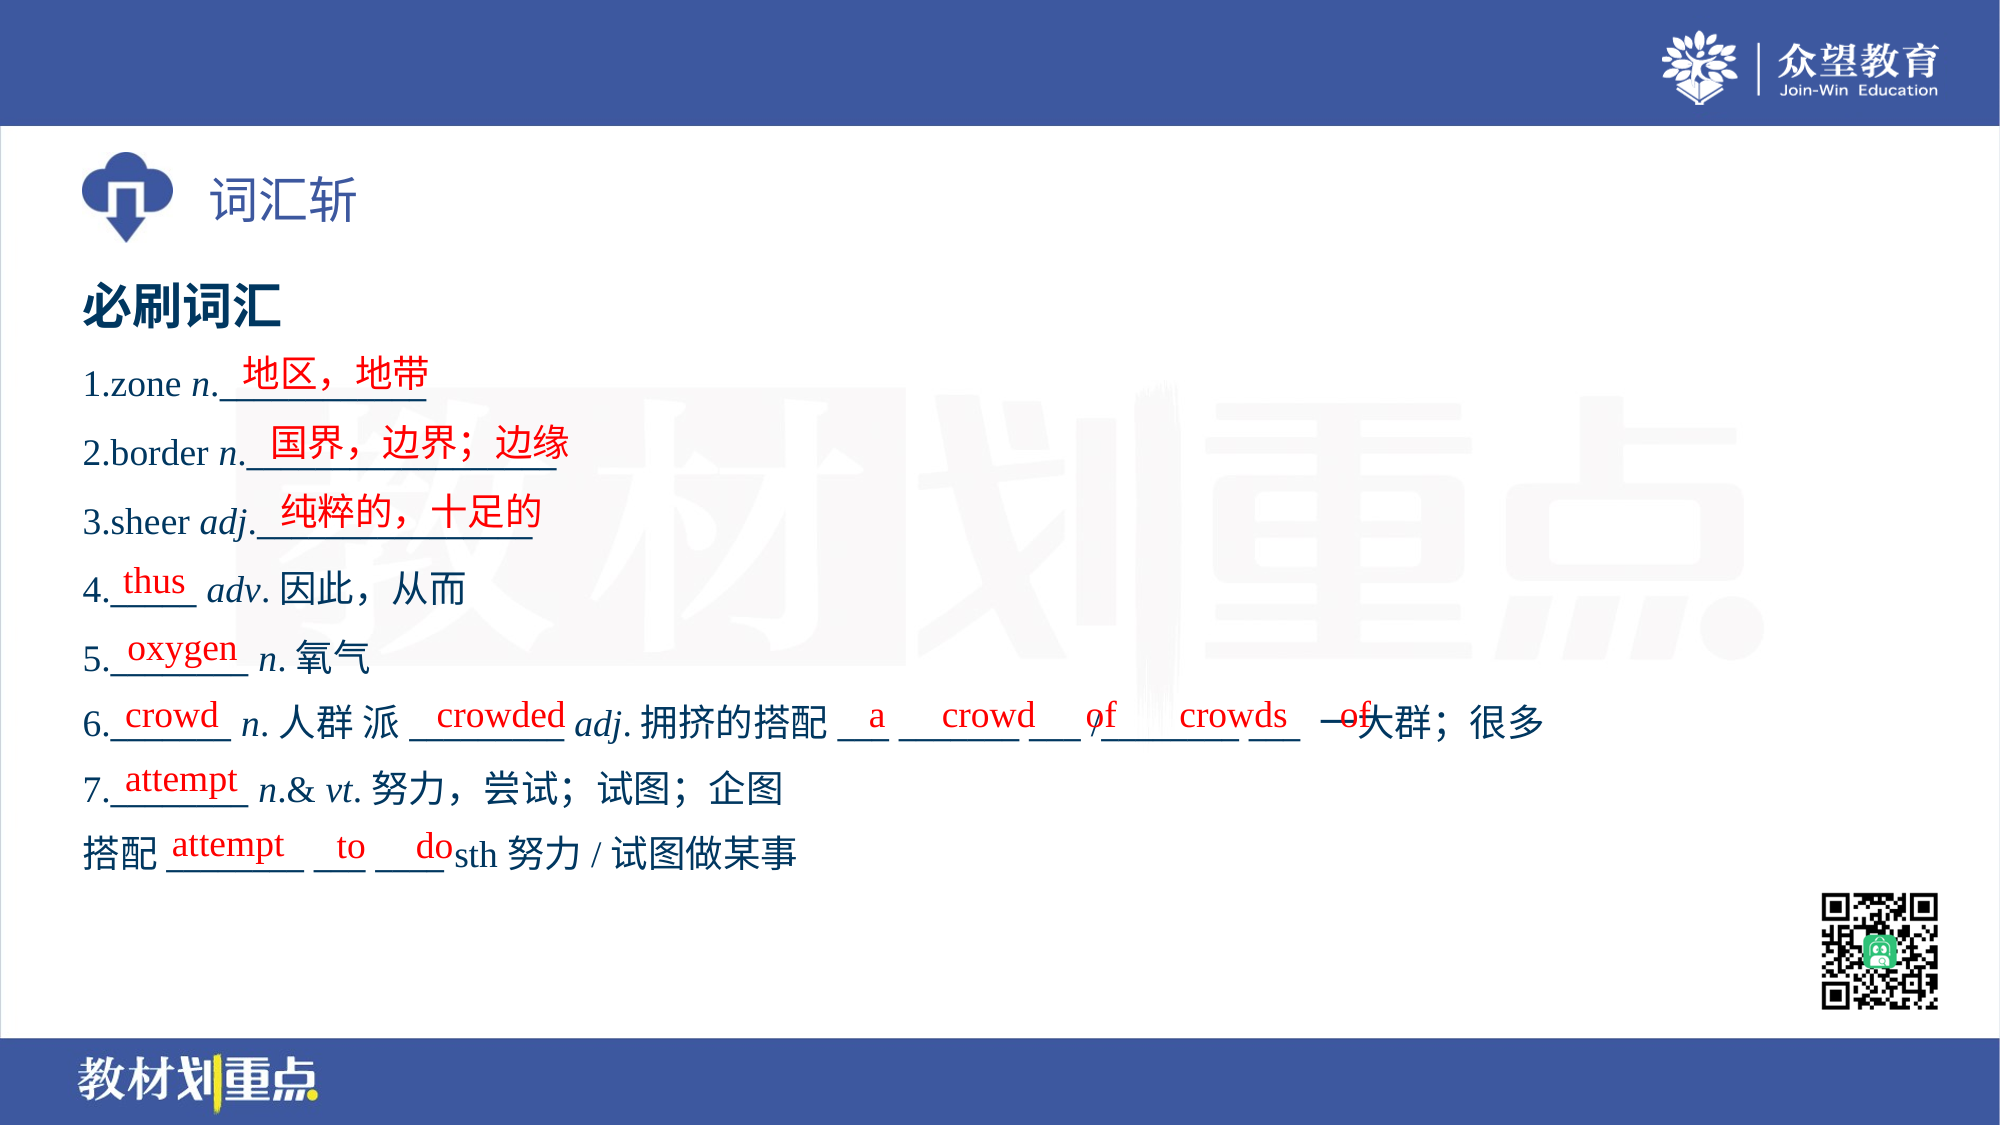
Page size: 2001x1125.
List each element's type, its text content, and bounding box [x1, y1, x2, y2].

text_box 纯粹的，十足的 [266, 467, 557, 527]
text_box 7.________ n.& vt.努力，尝试；试图；企图 搭配________ ___ ____ sth努力/试图做某事 [82, 741, 1817, 868]
text_box 国界，边界；边缘 [256, 399, 584, 458]
text_box thus [109, 536, 200, 595]
picture [0, 0, 2000, 1125]
text_box crowded [422, 670, 580, 729]
text_box oxygen [113, 603, 252, 662]
text_box to [322, 801, 380, 860]
text_box crowd [928, 670, 1050, 729]
text_box a [855, 670, 900, 729]
text_box 必刷词汇 [82, 247, 1817, 335]
text_box attempt [111, 734, 252, 793]
text_box of [1326, 670, 1385, 729]
text_box attempt [158, 799, 299, 858]
text_box do [402, 801, 467, 860]
text_box 地区，地带 [229, 330, 444, 389]
text_box crowd [111, 670, 233, 729]
text_box 1.zone n.____________ 2.border n.__________________ 3.sheer adj.________________ 4._____ adv.因此，从而 5.________ n.氧气 6._______ n.人群 派_________ adj.拥挤的搭配___ _______ ___ /________ ___ 一大群；很多 [82, 335, 1817, 737]
text_box crowds [1165, 670, 1302, 729]
text_box of [1071, 670, 1131, 729]
